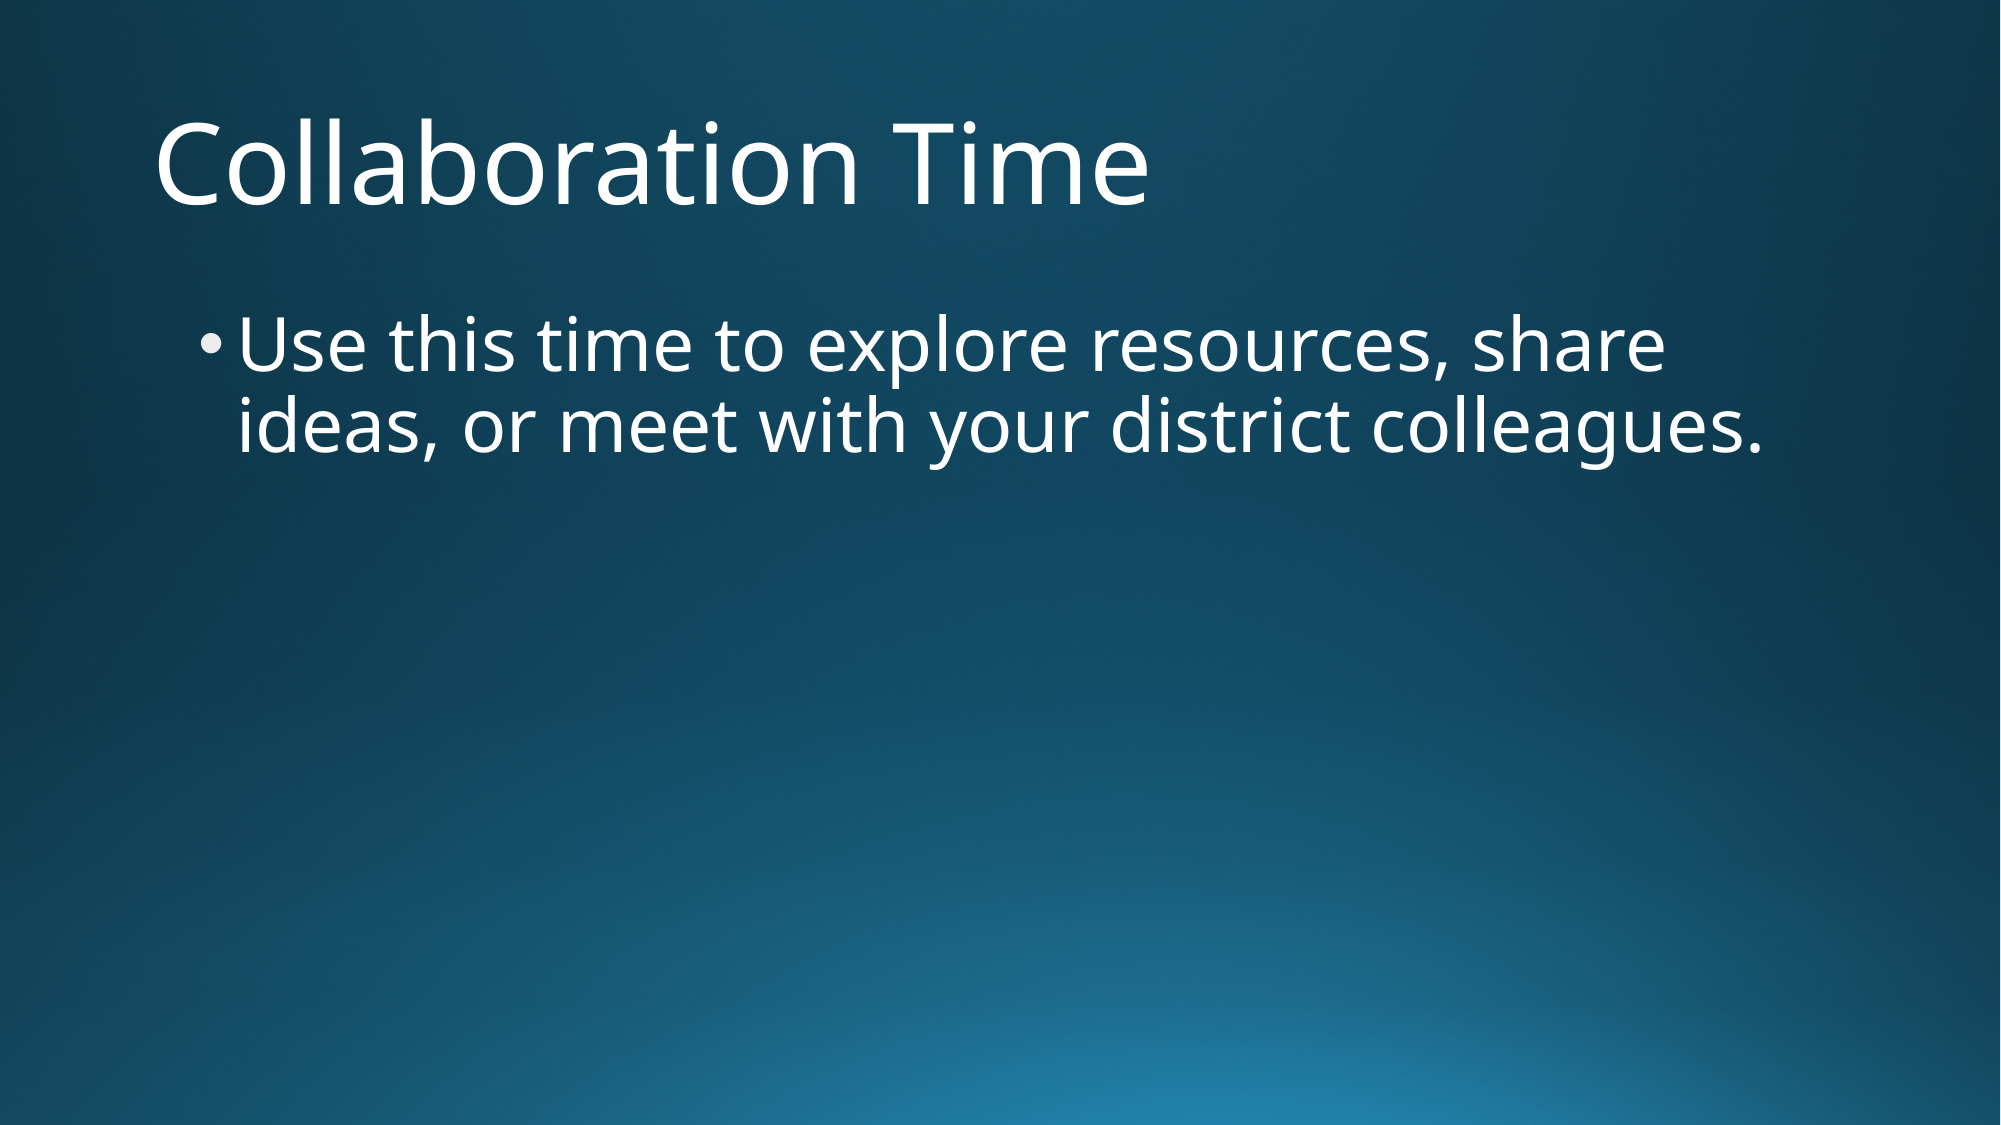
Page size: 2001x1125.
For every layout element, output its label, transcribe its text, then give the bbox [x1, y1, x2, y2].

picture [0, 0, 2001, 1125]
title Collaboration Time [137, 59, 1863, 278]
list Use this time to explore resources, share ideas, or meet with your district colleagues. [183, 299, 1863, 1014]
